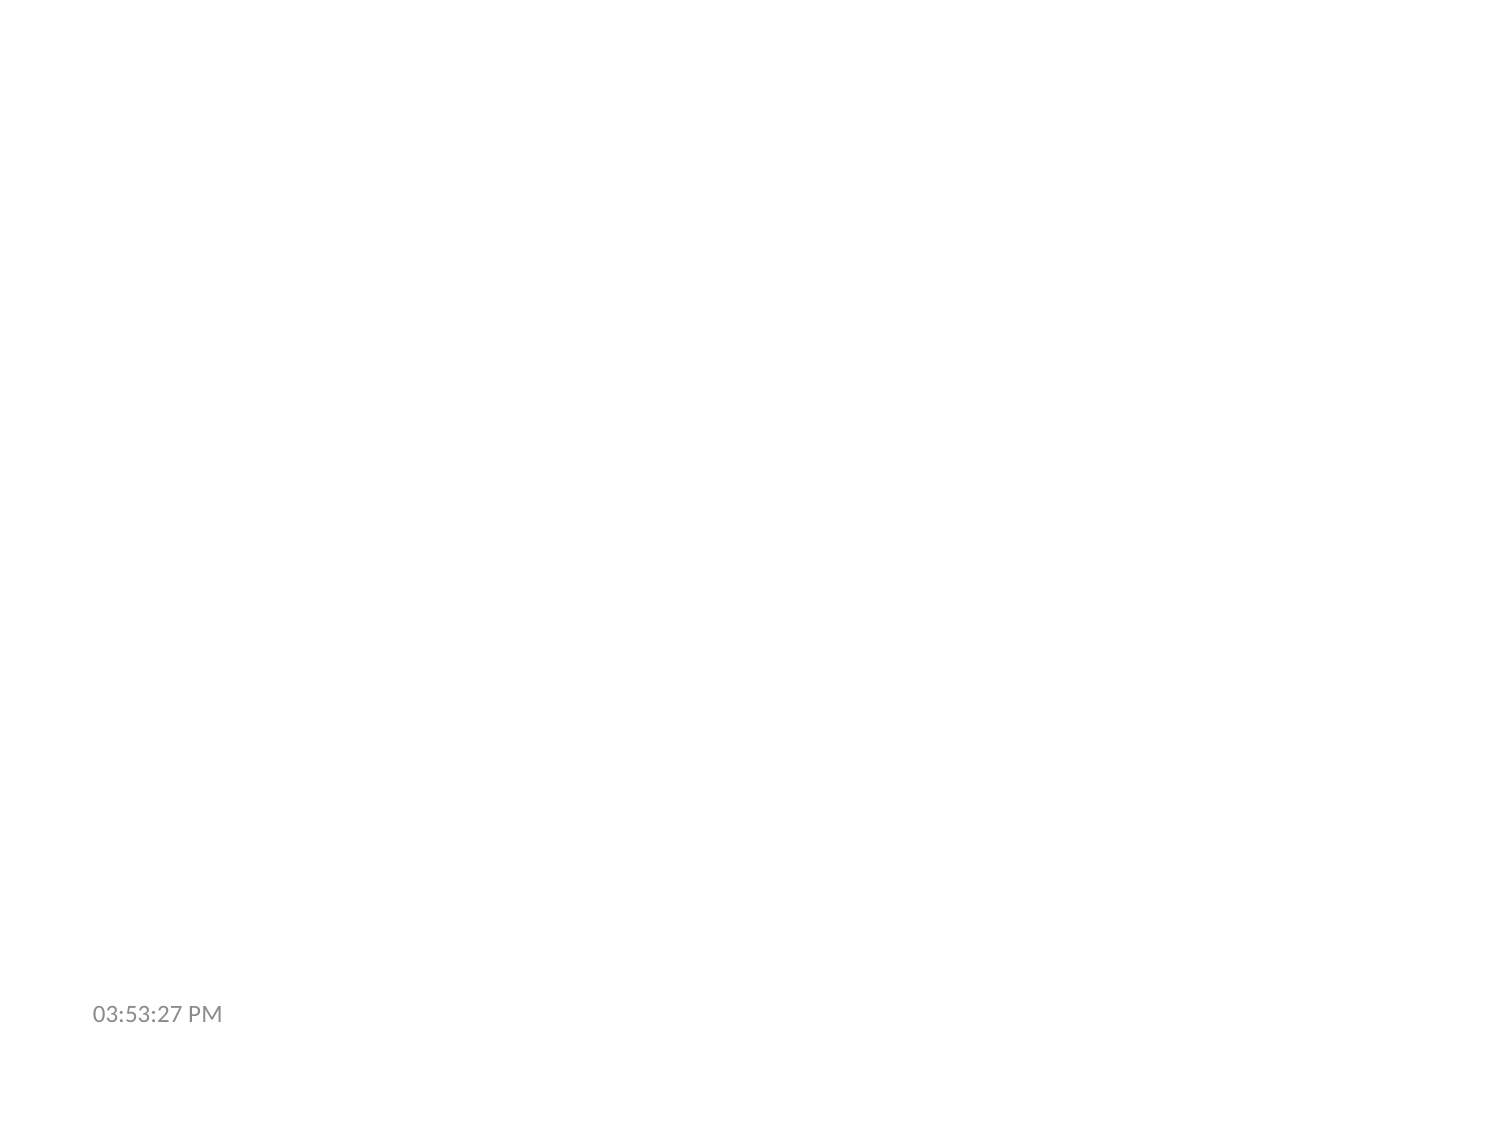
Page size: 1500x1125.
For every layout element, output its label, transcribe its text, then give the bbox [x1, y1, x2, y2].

text_box 3:35:09 PM [77, 982, 428, 1043]
